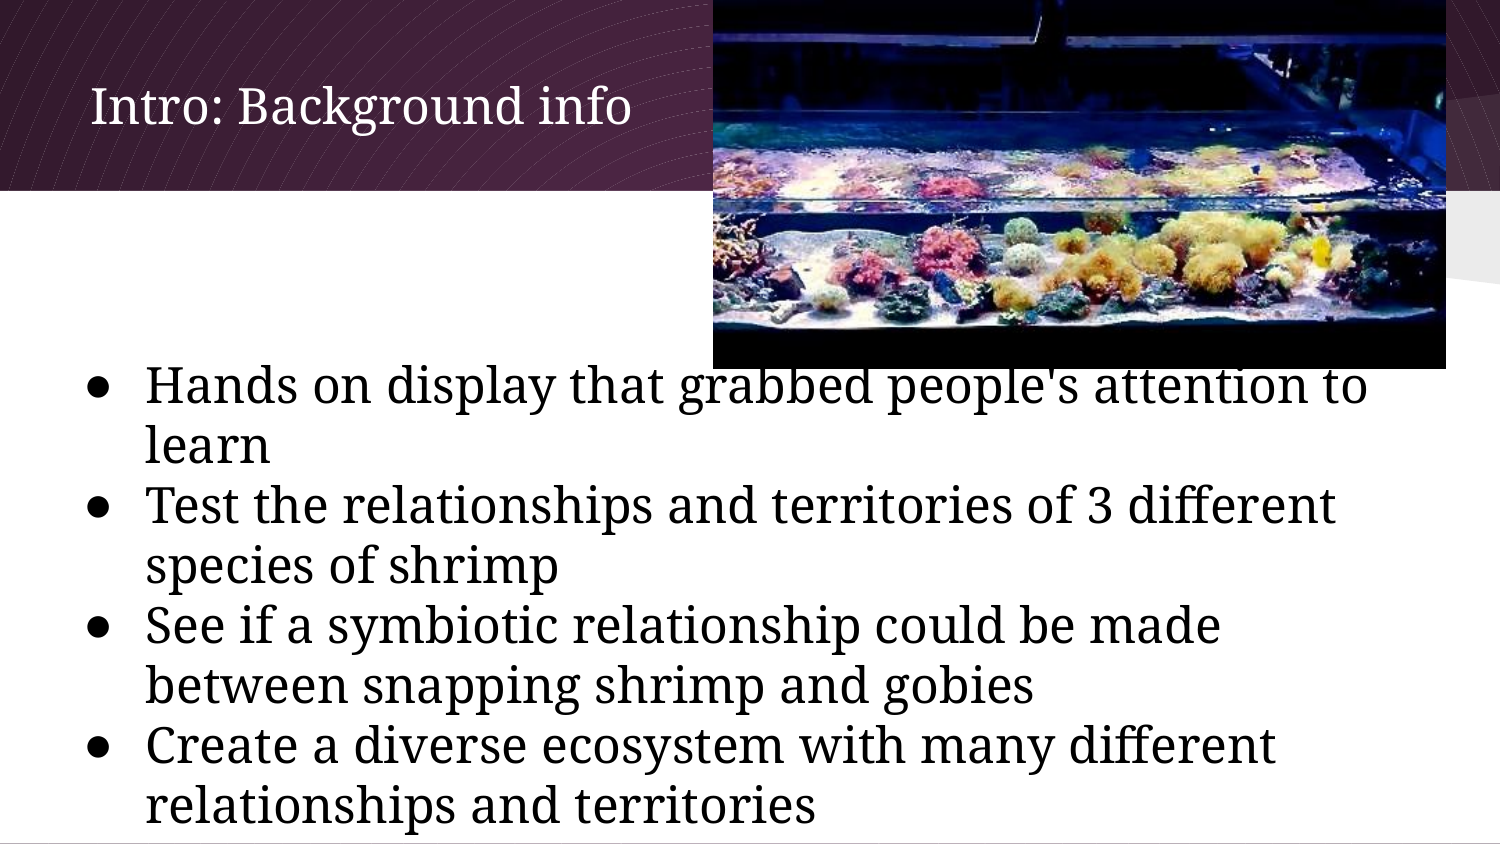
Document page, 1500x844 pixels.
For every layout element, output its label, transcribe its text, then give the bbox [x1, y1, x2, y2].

picture [713, 0, 1446, 369]
list Hands on display that grabbed people's attention to learn Test the relationships and territories of 3 different species of shrimp See if a symbiotic relationship could be made between snapping shrimp and gobies Create a diverse ecosystem with many different relationships and territories [55, 338, 1406, 844]
title Intro: Background info [75, 33, 708, 175]
